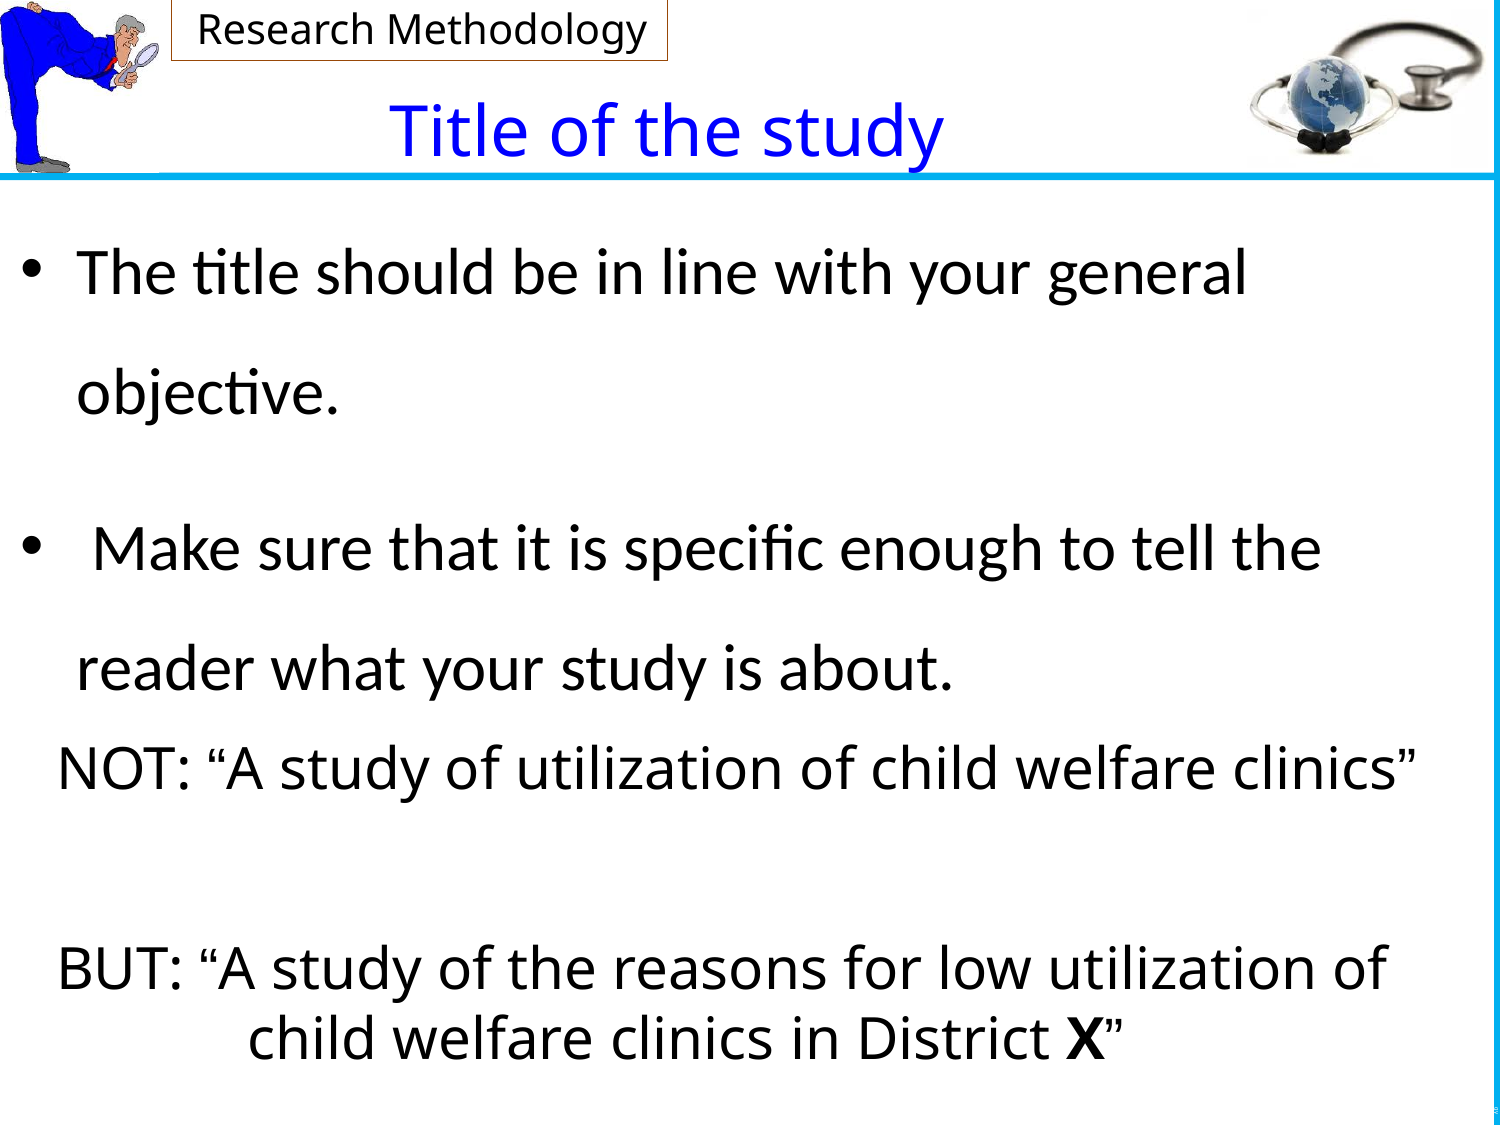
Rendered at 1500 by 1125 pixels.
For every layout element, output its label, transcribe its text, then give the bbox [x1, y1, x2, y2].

picture [1245, 7, 1489, 169]
text_box gy [1140, 172, 1500, 180]
picture [0, 1, 159, 172]
text_box Research Methodology [171, 0, 668, 61]
text_box NOT: “A study of utilization of child welfare clinics” [41, 723, 1459, 809]
text_box The title should be in line with your general objective. Make sure that it is specific enough to tell the reader what your study is about. [5, 180, 1500, 646]
text_box gy [1494, 0, 1500, 172]
title Title of the study [194, 78, 1140, 180]
text_box gy [1494, 646, 1500, 1125]
text_box BUT: “A study of the reasons for low utilization of child welfare clinics in District X” [41, 924, 1447, 1079]
text_box [158, 162, 778, 180]
